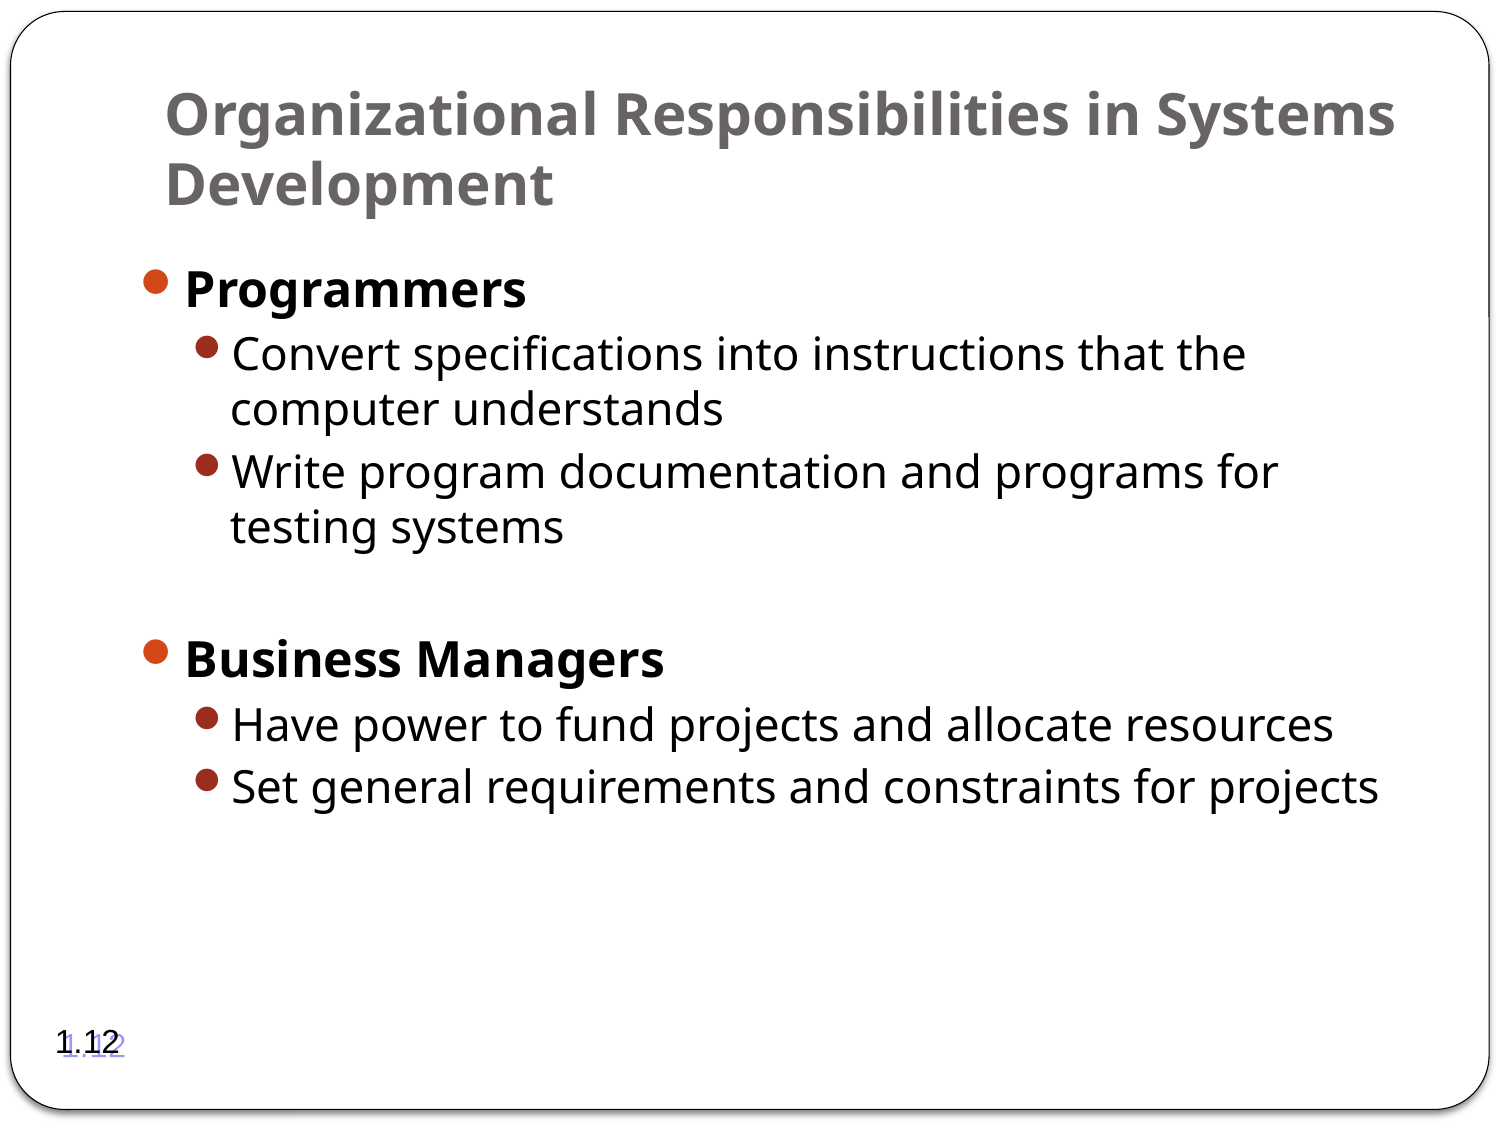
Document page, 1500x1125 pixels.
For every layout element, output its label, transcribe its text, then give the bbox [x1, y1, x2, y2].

list Programmers Convert specifications into instructions that the computer understands Write program documentation and programs for testing systems Business Managers Have power to fund projects and allocate resources Set general requirements and constraints for projects [125, 249, 1400, 925]
text_box 1.12 [37, 1012, 138, 1107]
title Organizational Responsibilities in Systems Development [150, 45, 1425, 233]
